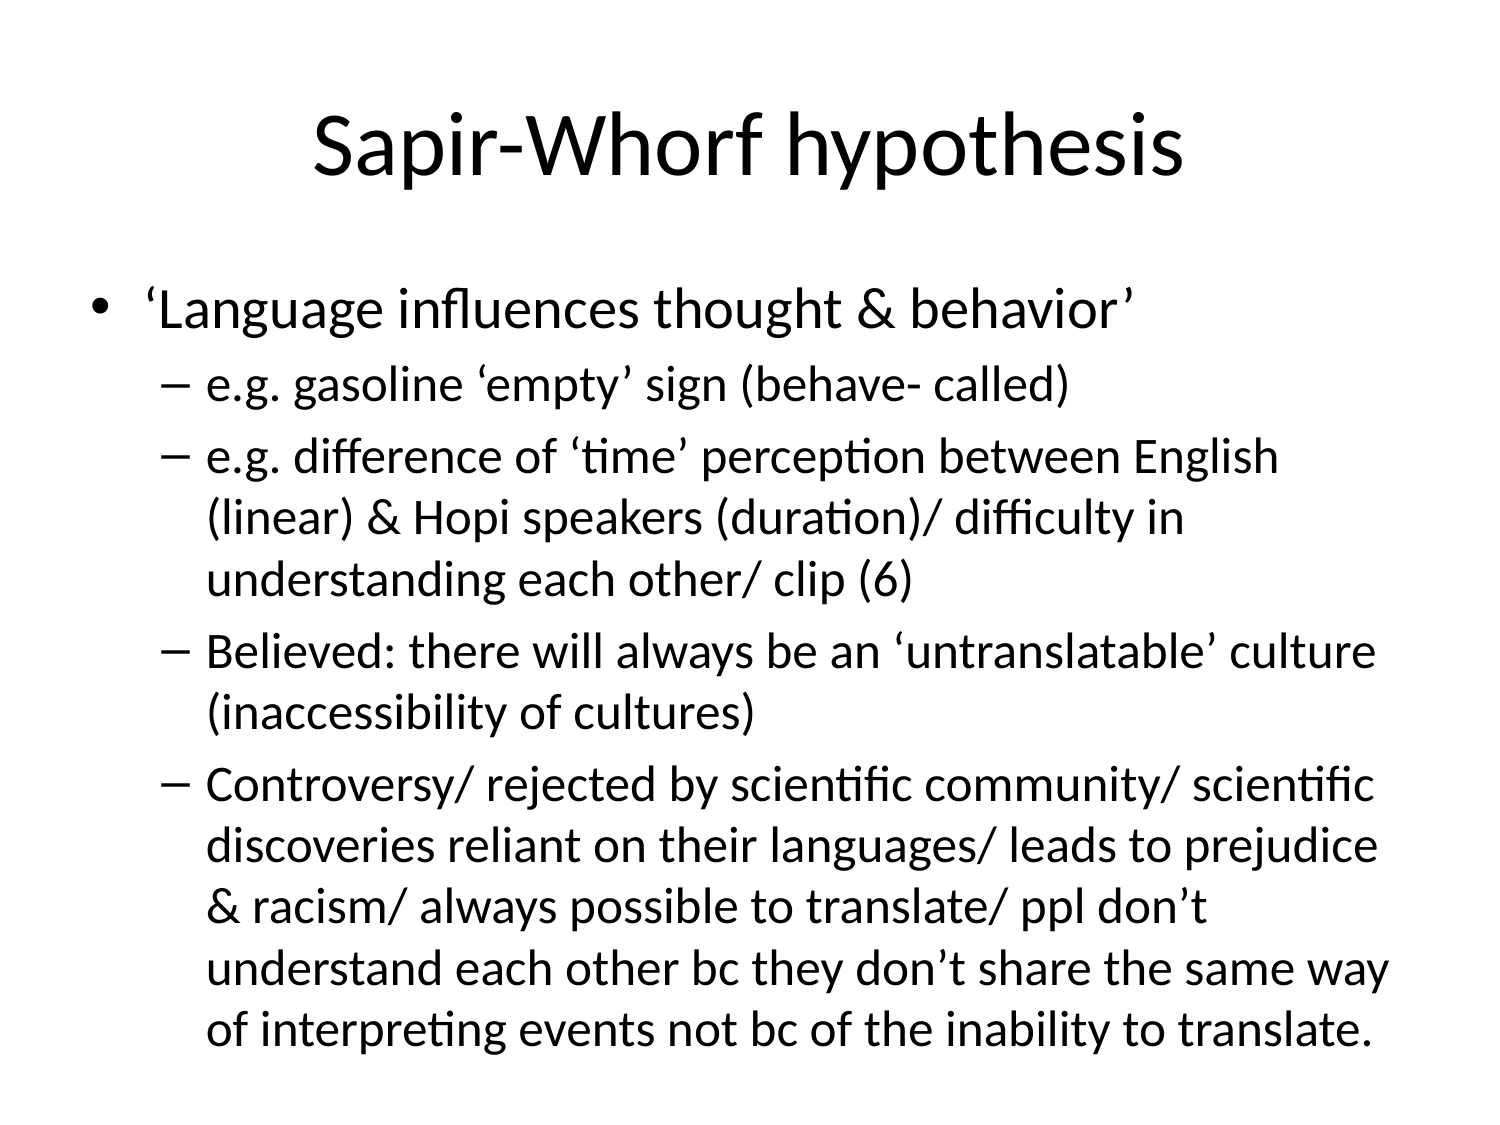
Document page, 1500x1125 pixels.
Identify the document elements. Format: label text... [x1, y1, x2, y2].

list ‘Language influences thought & behavior’ e.g. gasoline ‘empty’ sign (behave- called) e.g. difference of ‘time’ perception between English (linear) & Hopi speakers (duration)/ difficulty in understanding each other/ clip (6) Believed: there will always be an ‘untranslatable’ culture (inaccessibility of cultures) Controversy/ rejected by scientific community/ scientific discoveries reliant on their languages/ leads to prejudice & racism/ always possible to translate/ ppl don’t understand each other bc they don’t share the same way of interpreting events not bc of the inability to translate. [75, 262, 1425, 1075]
title Sapir-Whorf hypothesis [75, 45, 1425, 233]
